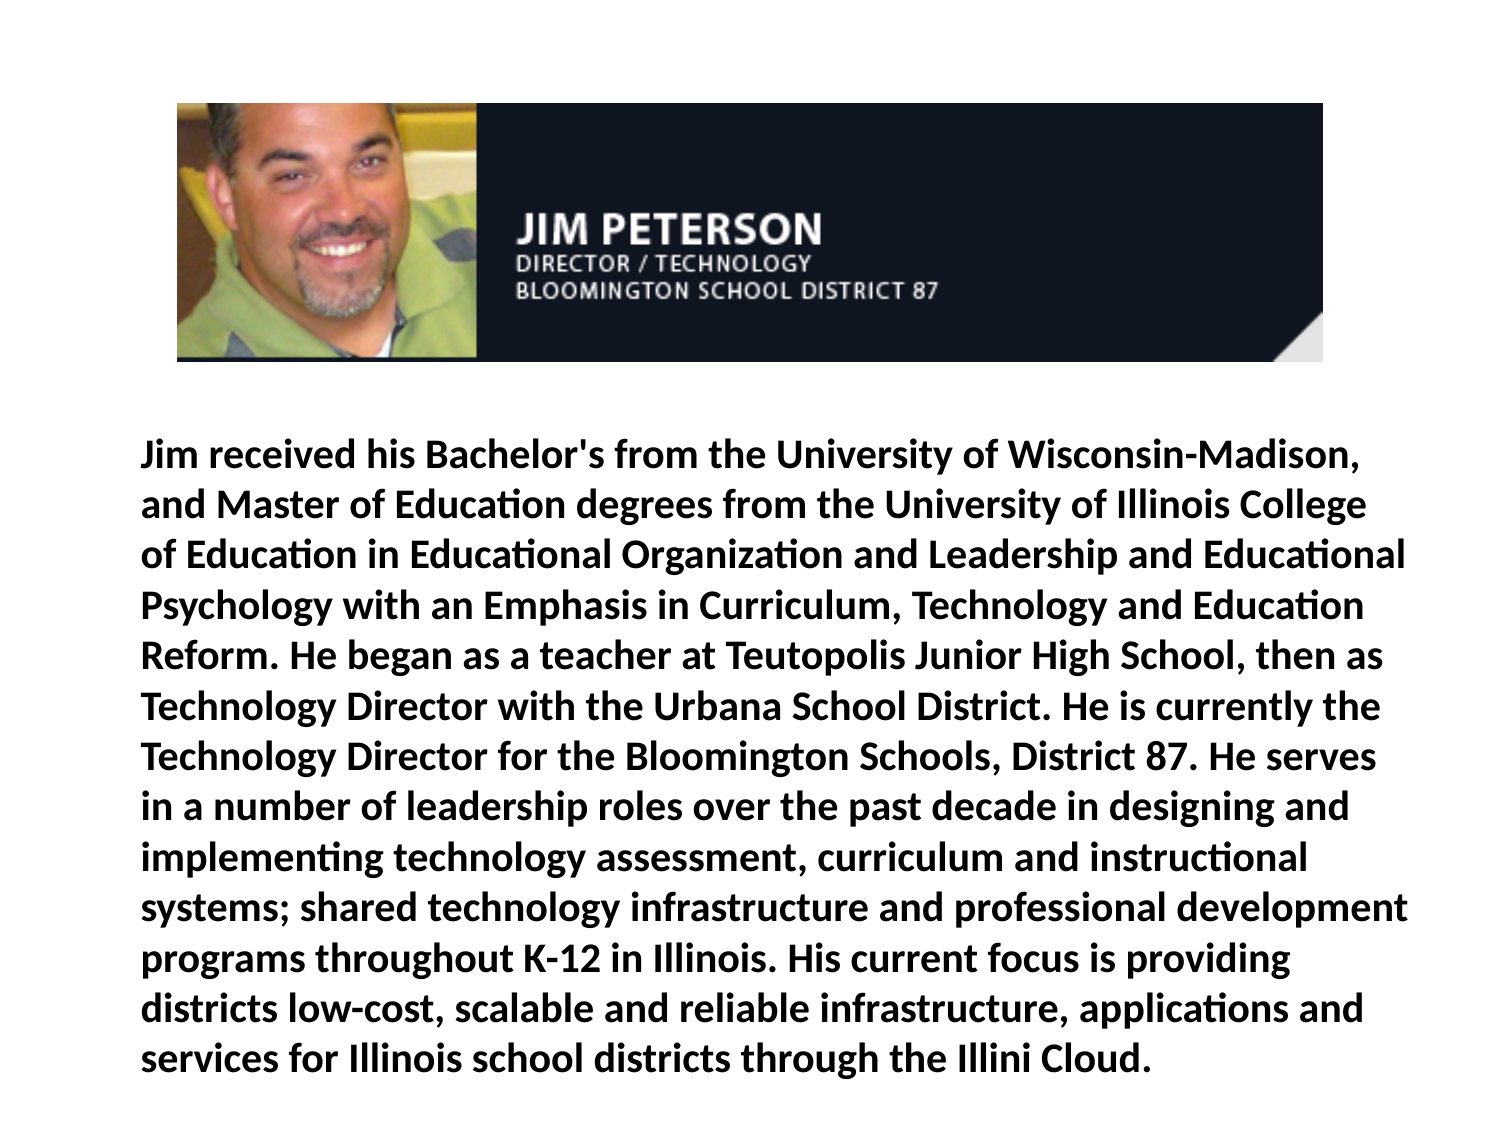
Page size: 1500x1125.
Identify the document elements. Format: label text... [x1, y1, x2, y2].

picture [176, 103, 1324, 362]
title Jim Peterson [75, 45, 1425, 233]
list Jim received his Bachelor's from the University of Wisconsin-Madison, and Master of Education degrees from the University of Illinois College of Education in Educational Organization and Leadership and Educational Psychology with an Emphasis in Curriculum, Technology and Education Reform. He began as a teacher at Teutopolis Junior High School, then as Technology Director with the Urbana School District. He is currently the Technology Director for the Bloomington Schools, District 87. He serves in a number of leadership roles over the past decade in designing and implementing technology assessment, curriculum and instructional systems; shared technology infrastructure and professional development programs throughout K-12 in Illinois. His current focus is providing districts low-cost, scalable and reliable infrastructure, applications and services for Illinois school districts through the Illini Cloud. [75, 418, 1425, 1125]
